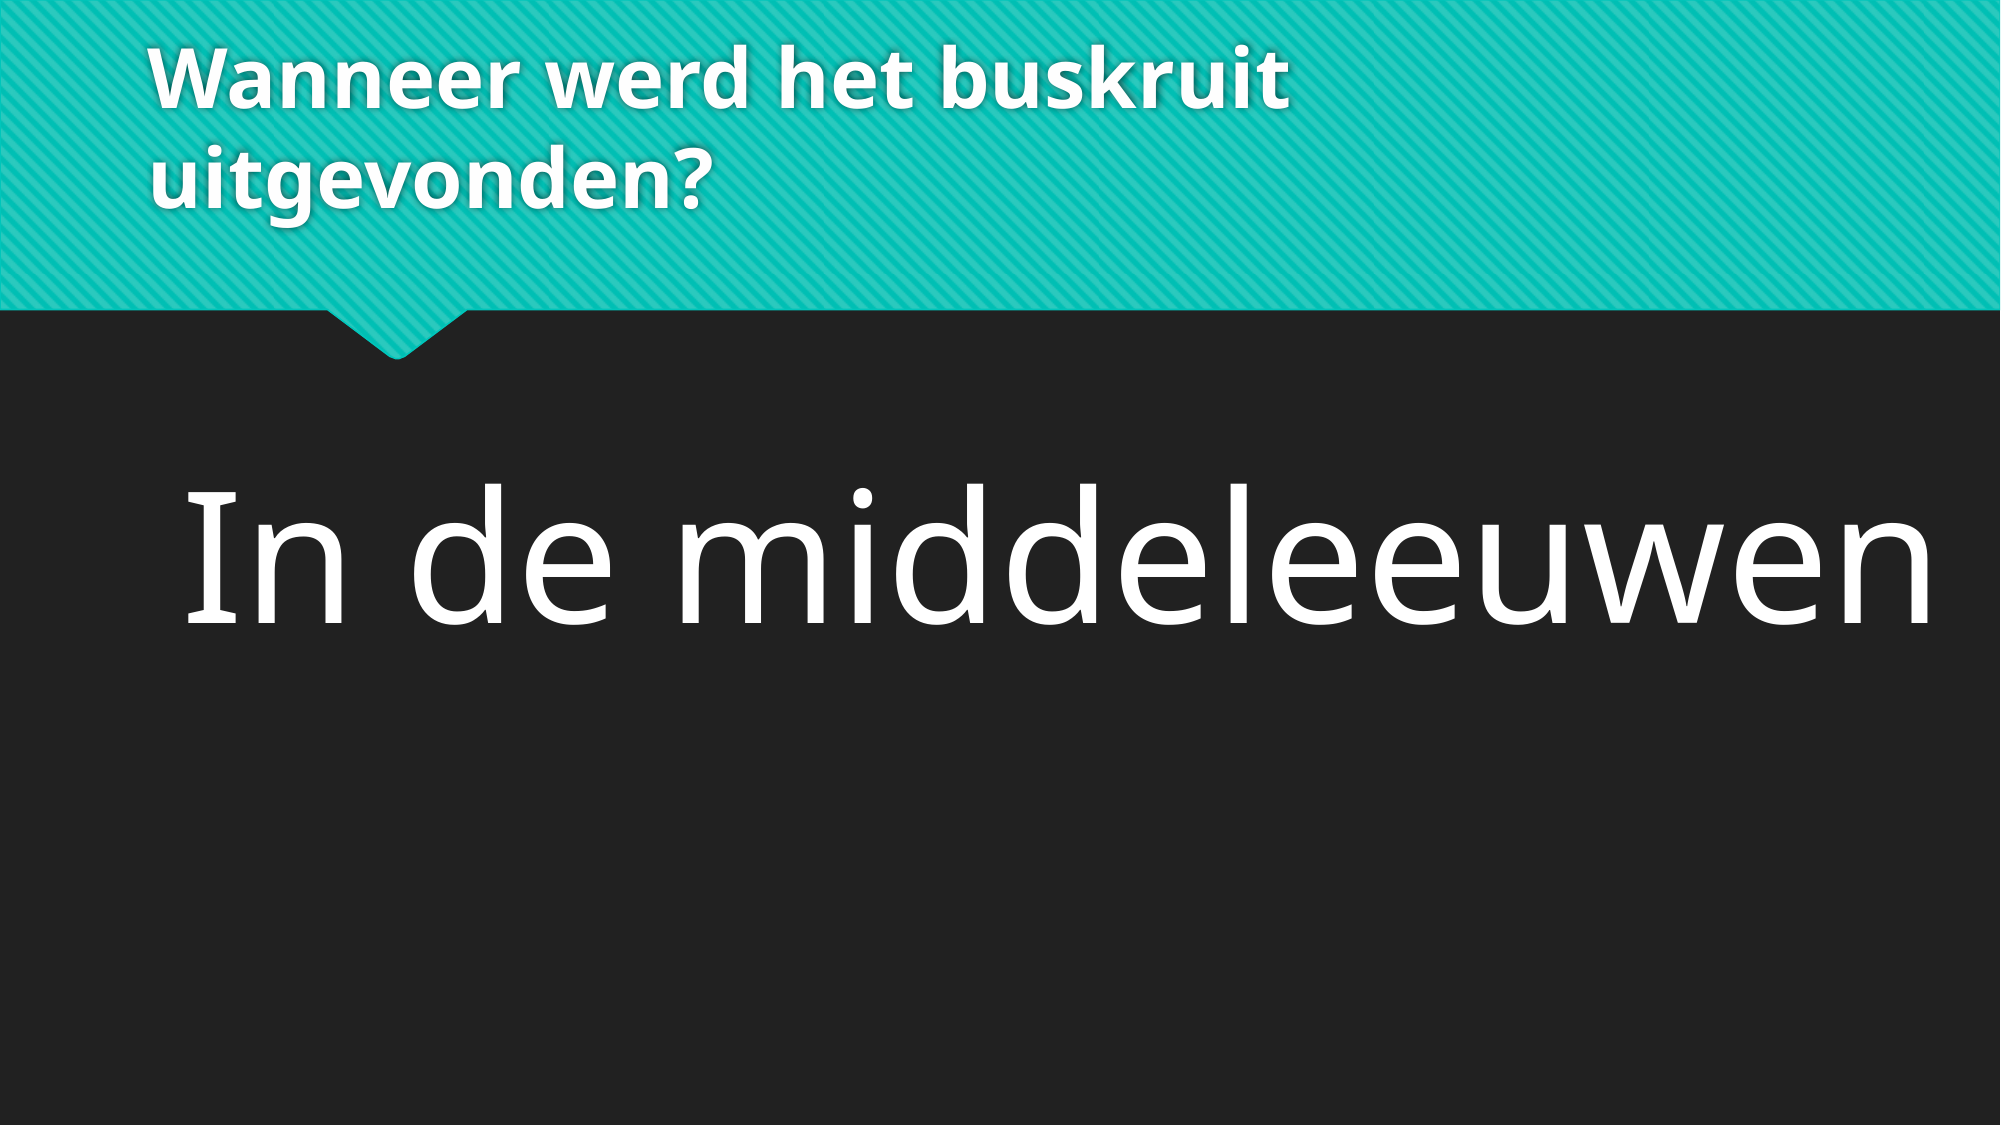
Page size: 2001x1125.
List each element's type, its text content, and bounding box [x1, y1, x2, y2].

title Wanneer werd het buskruit uitgevonden? [132, 73, 1868, 233]
text_box In de middeleeuwen [166, 433, 1971, 668]
